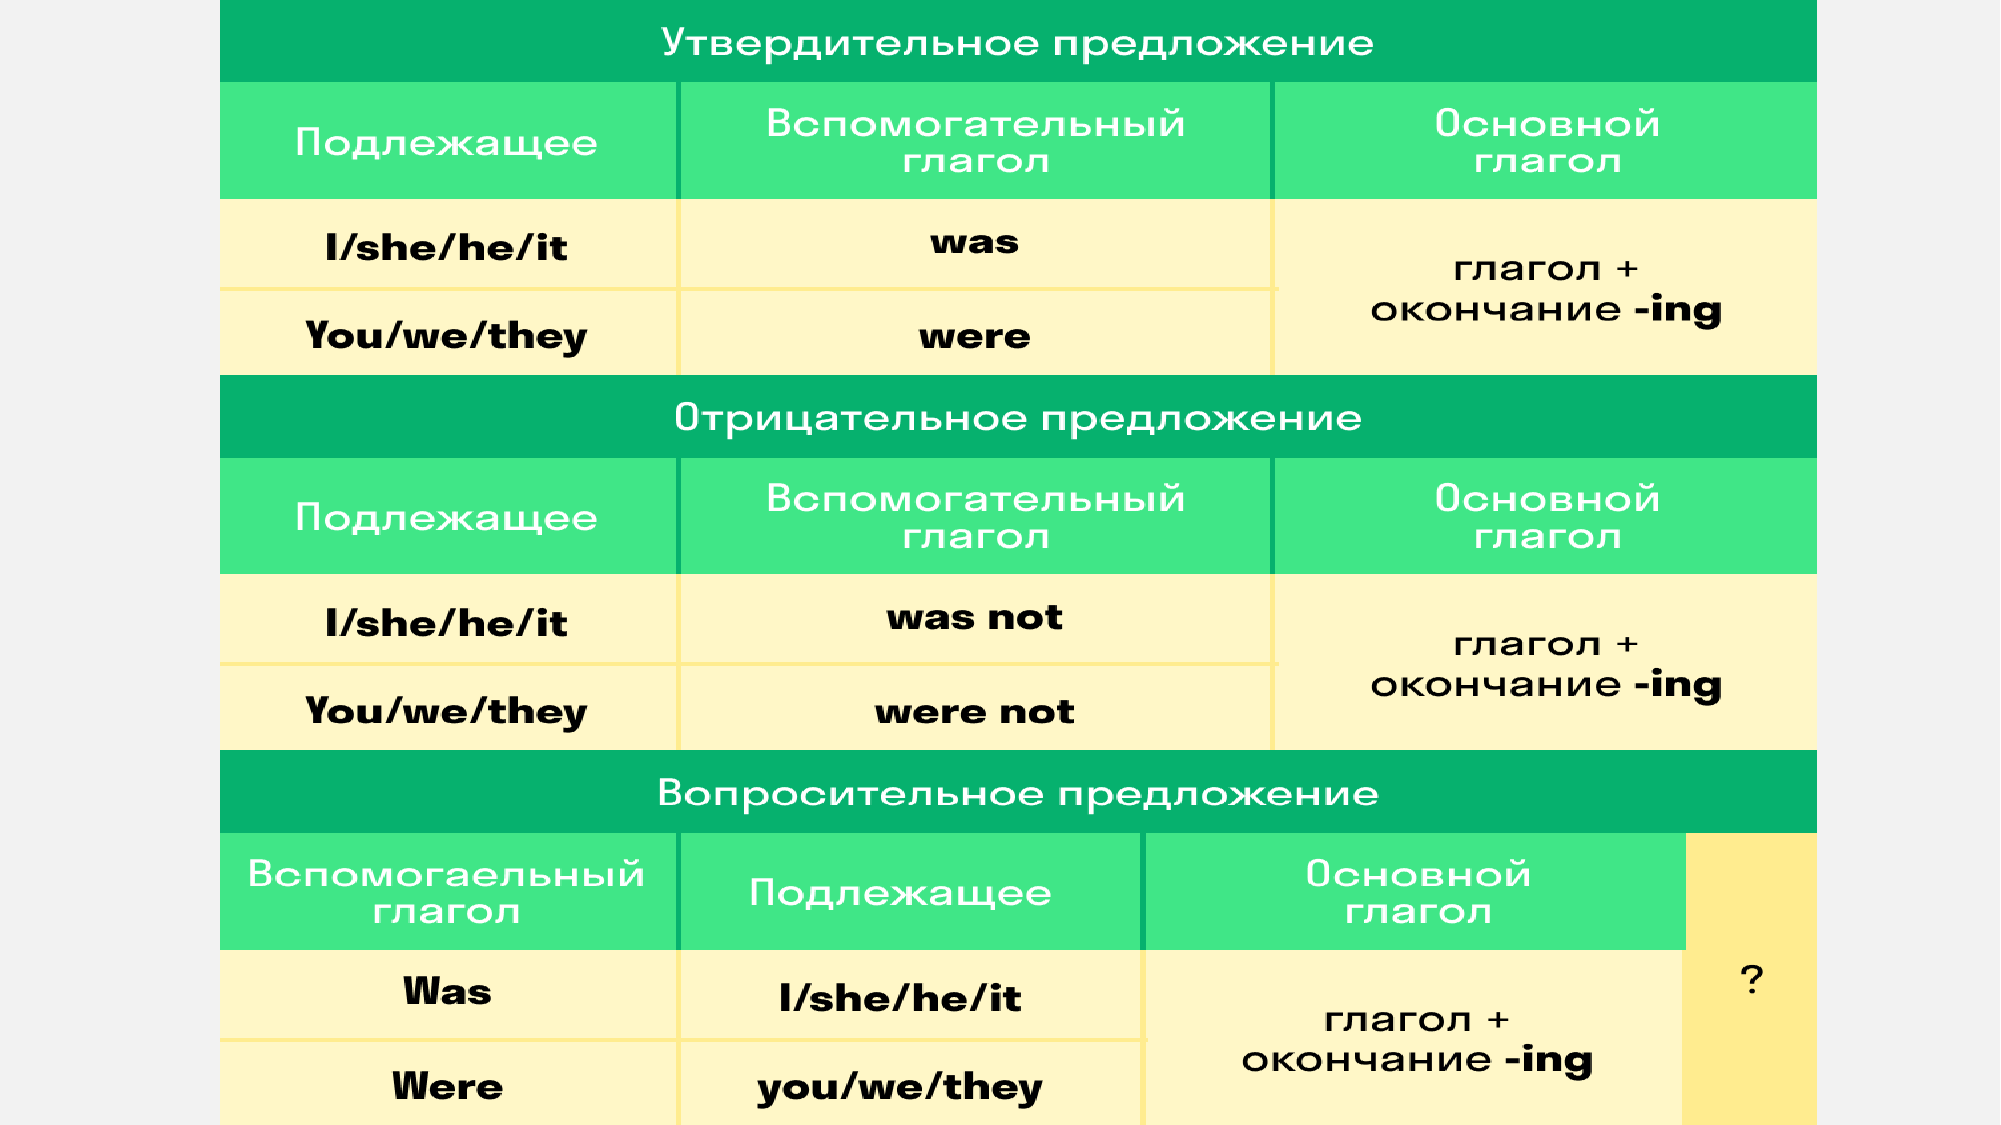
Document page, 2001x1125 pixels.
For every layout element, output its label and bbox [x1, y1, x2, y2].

picture [220, 0, 1817, 1125]
